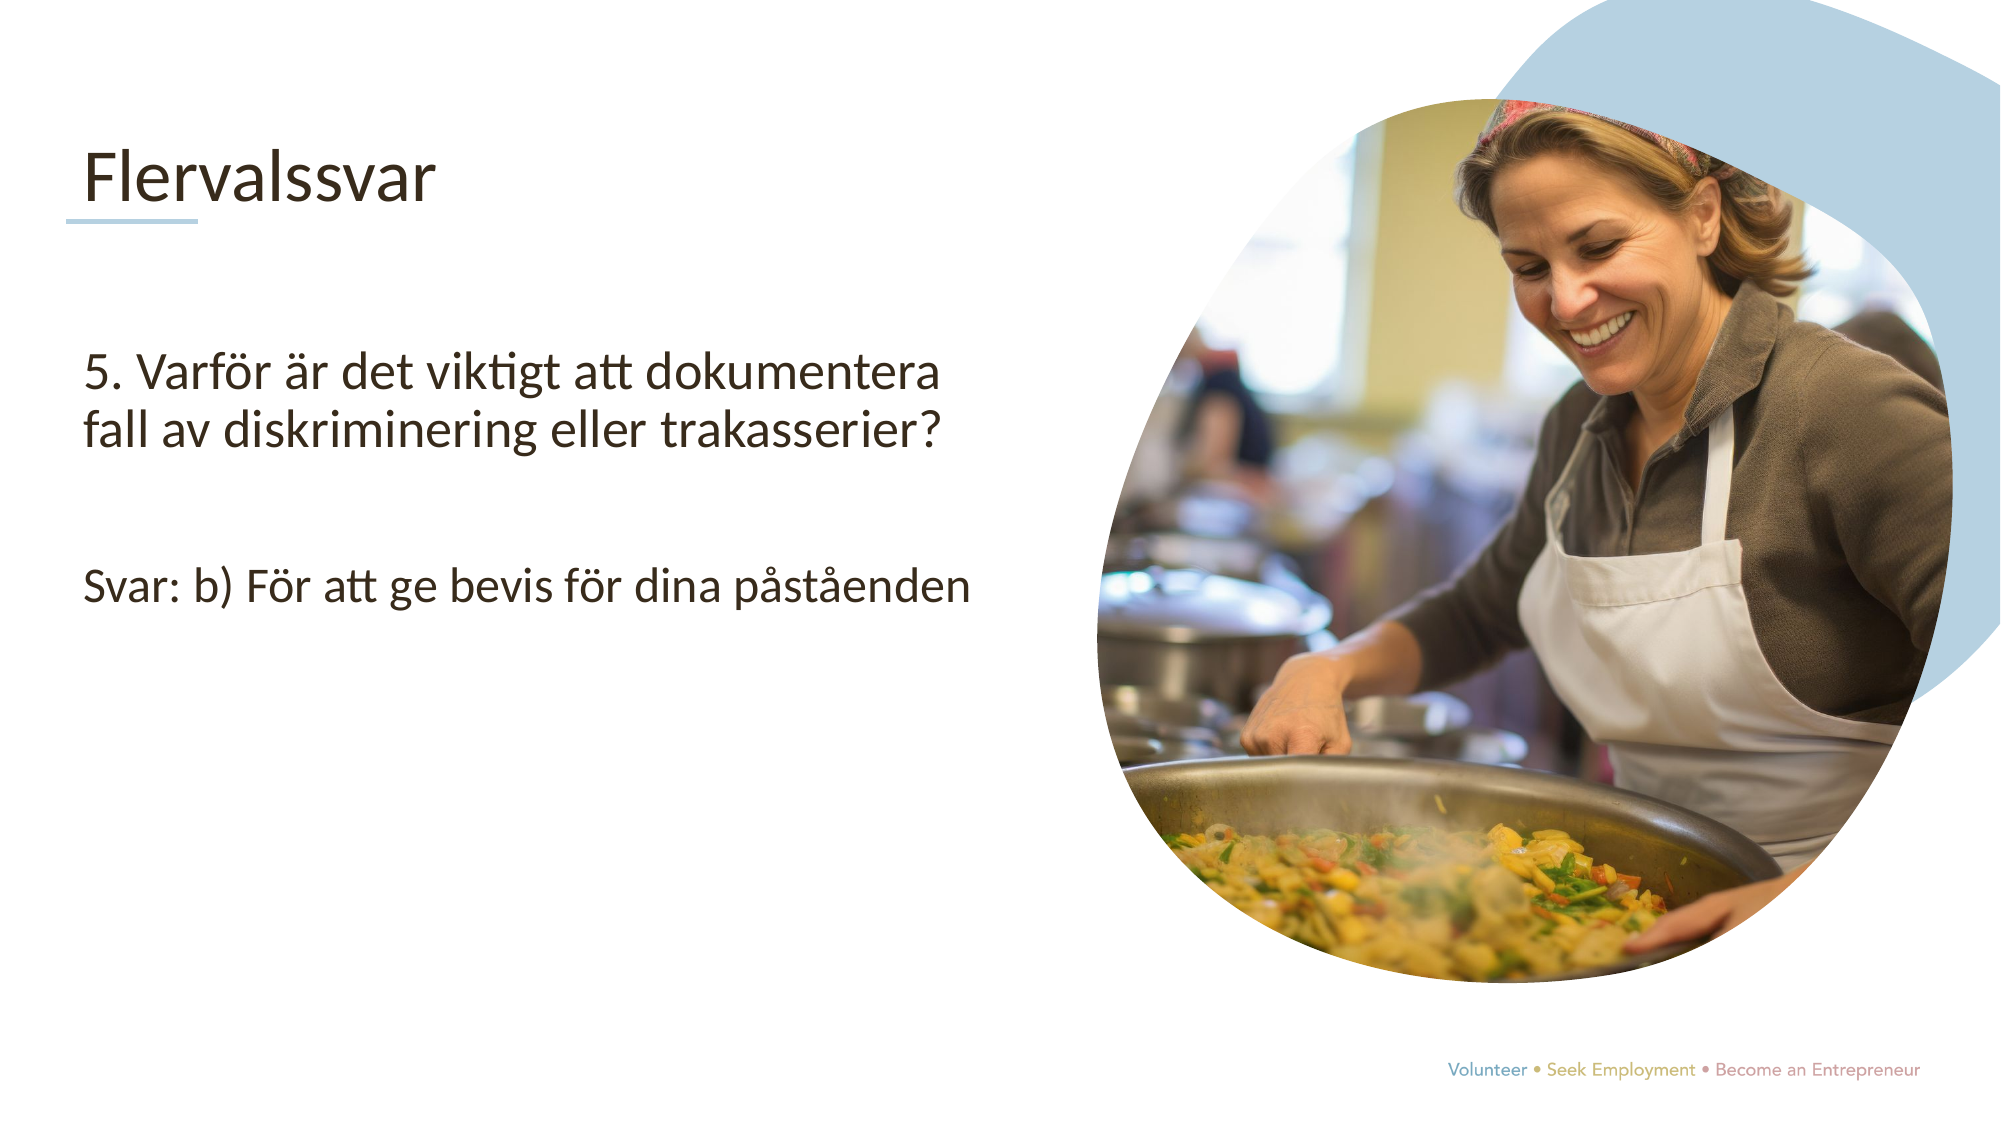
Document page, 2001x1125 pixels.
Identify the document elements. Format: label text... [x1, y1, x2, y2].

picture [1418, 1046, 1971, 1103]
text_box 5. Varför är det viktigt att dokumentera fall av diskriminering eller trakasserier? Svar: b) För att ge bevis för dina påståenden [68, 335, 1035, 1125]
picture [1097, 99, 1953, 984]
text_box Flervalssvar [68, 129, 903, 356]
